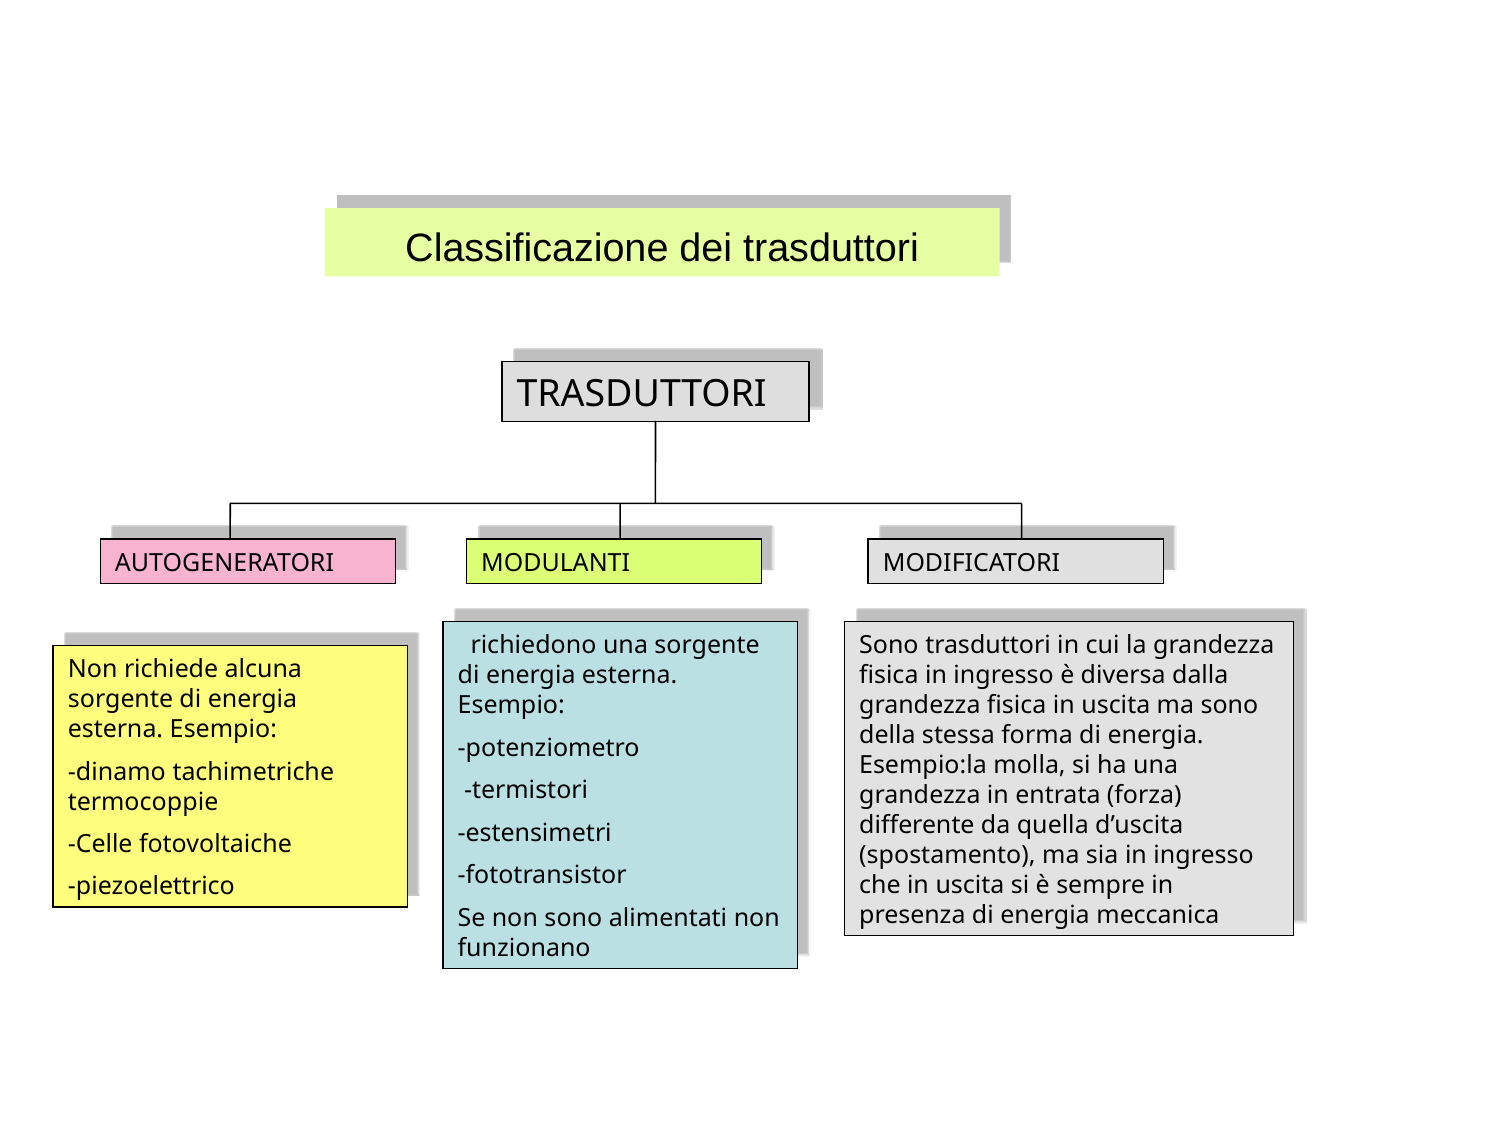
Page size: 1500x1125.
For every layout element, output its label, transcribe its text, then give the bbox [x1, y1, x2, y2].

text_box Non richiede alcuna sorgente di energia esterna. Esempio: -dinamo tachimetriche termocoppie -Celle fotovoltaiche -piezoelettrico [53, 645, 408, 908]
title Classificazione dei trasduttori [324, 208, 1000, 277]
text_box richiedono una sorgente di energia esterna. Esempio: -potenziometro -termistori -estensimetri -fototransistor Se non sono alimentati non funzionano [442, 621, 798, 969]
text_box AUTOGENERATORI [100, 538, 396, 584]
text_box TRASDUTTORI [501, 361, 809, 422]
text_box MODIFICATORI [868, 538, 1164, 584]
text_box Sono trasduttori in cui la grandezza fisica in ingresso è diversa dalla grandezza fisica in uscita ma sono della stessa forma di energia. Esempio:la molla, si ha una grandezza in entrata (forza) differente da quella d’uscita (spostamento), ma sia in ingresso che in uscita si è sempre in presenza di energia meccanica [844, 621, 1294, 936]
text_box MODULANTI [466, 538, 762, 584]
